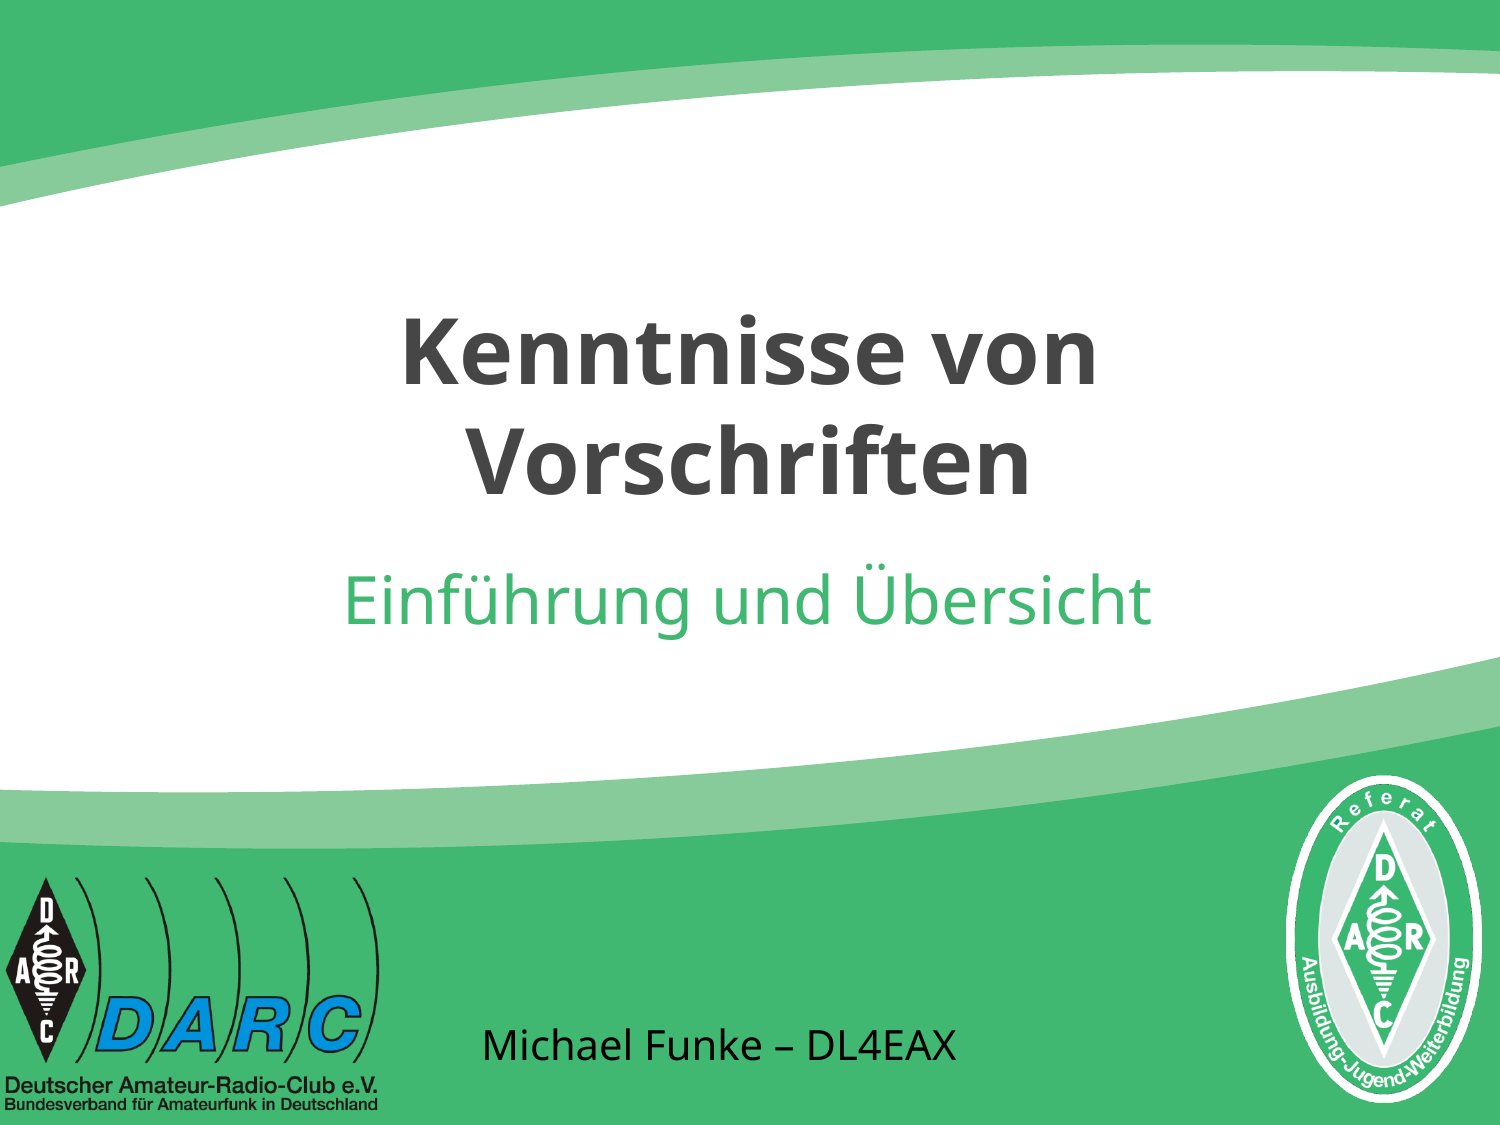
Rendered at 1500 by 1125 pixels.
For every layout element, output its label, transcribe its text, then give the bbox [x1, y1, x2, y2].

subtitle Einführung und Übersicht [112, 550, 1384, 752]
list Michael Funke – DL4EAX [466, 952, 1140, 1077]
picture [0, 869, 384, 1118]
title Kenntnisse von Vorschriften [112, 278, 1388, 521]
picture [1264, 760, 1500, 1118]
